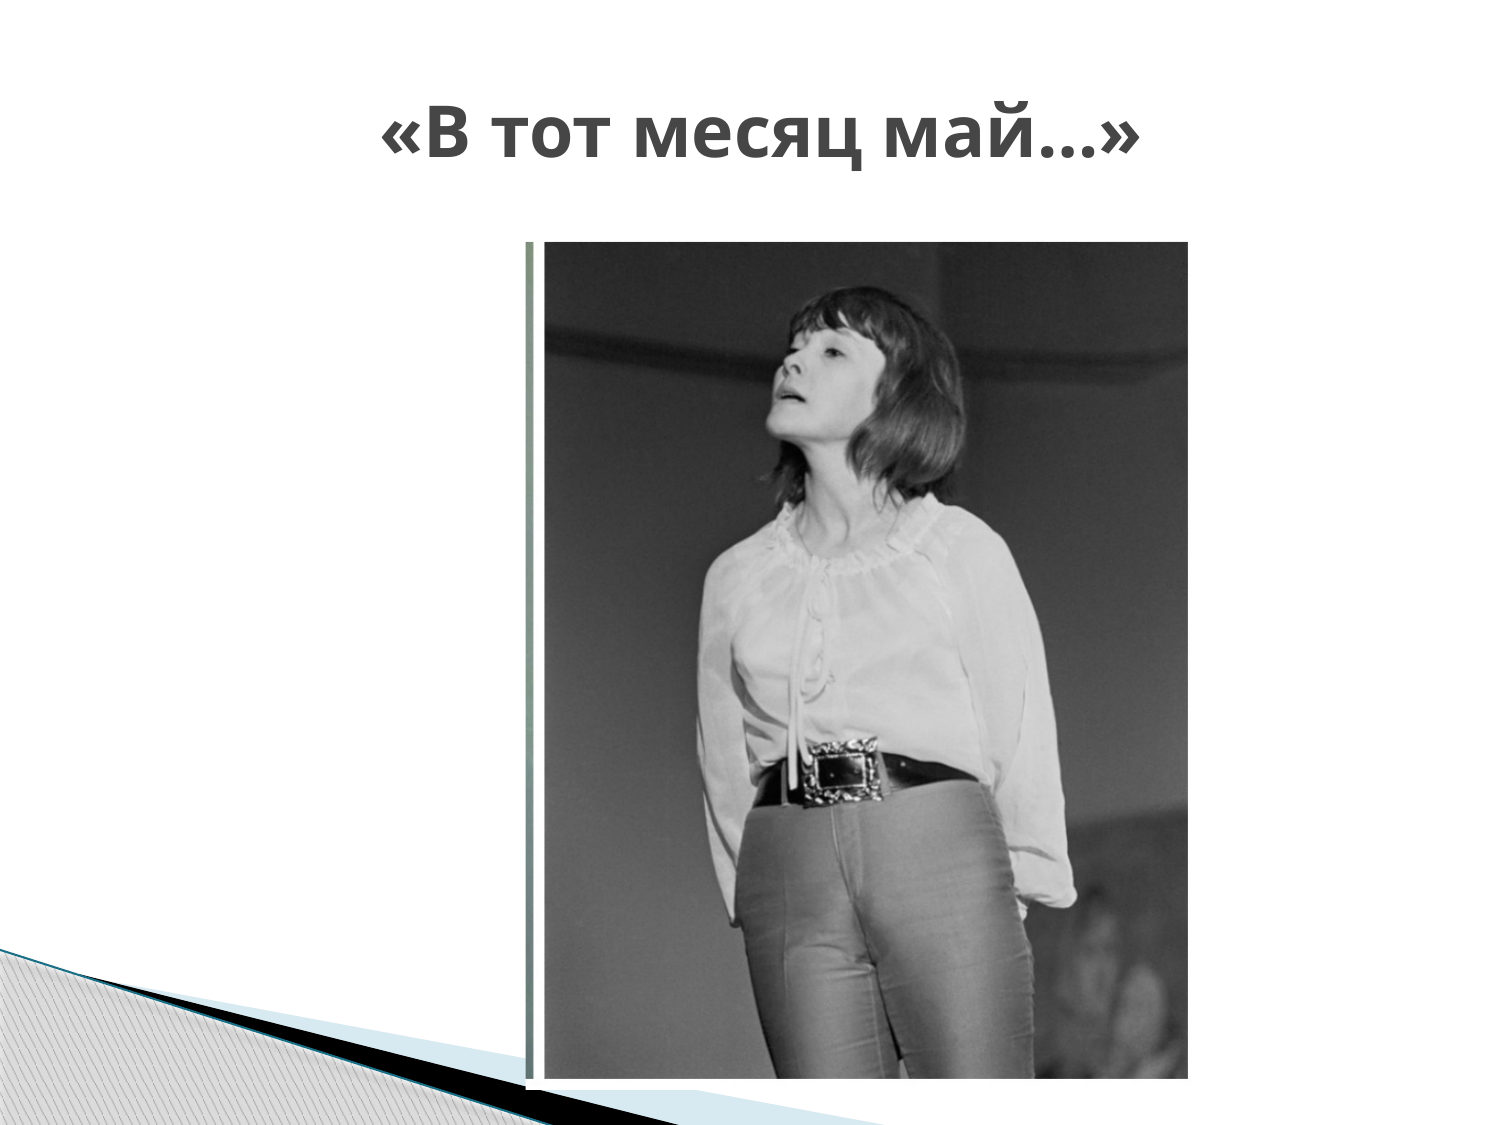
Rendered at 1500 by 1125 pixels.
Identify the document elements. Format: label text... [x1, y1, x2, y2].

title «В тот месяц май…» [76, 78, 1427, 266]
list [525, 231, 1200, 1090]
